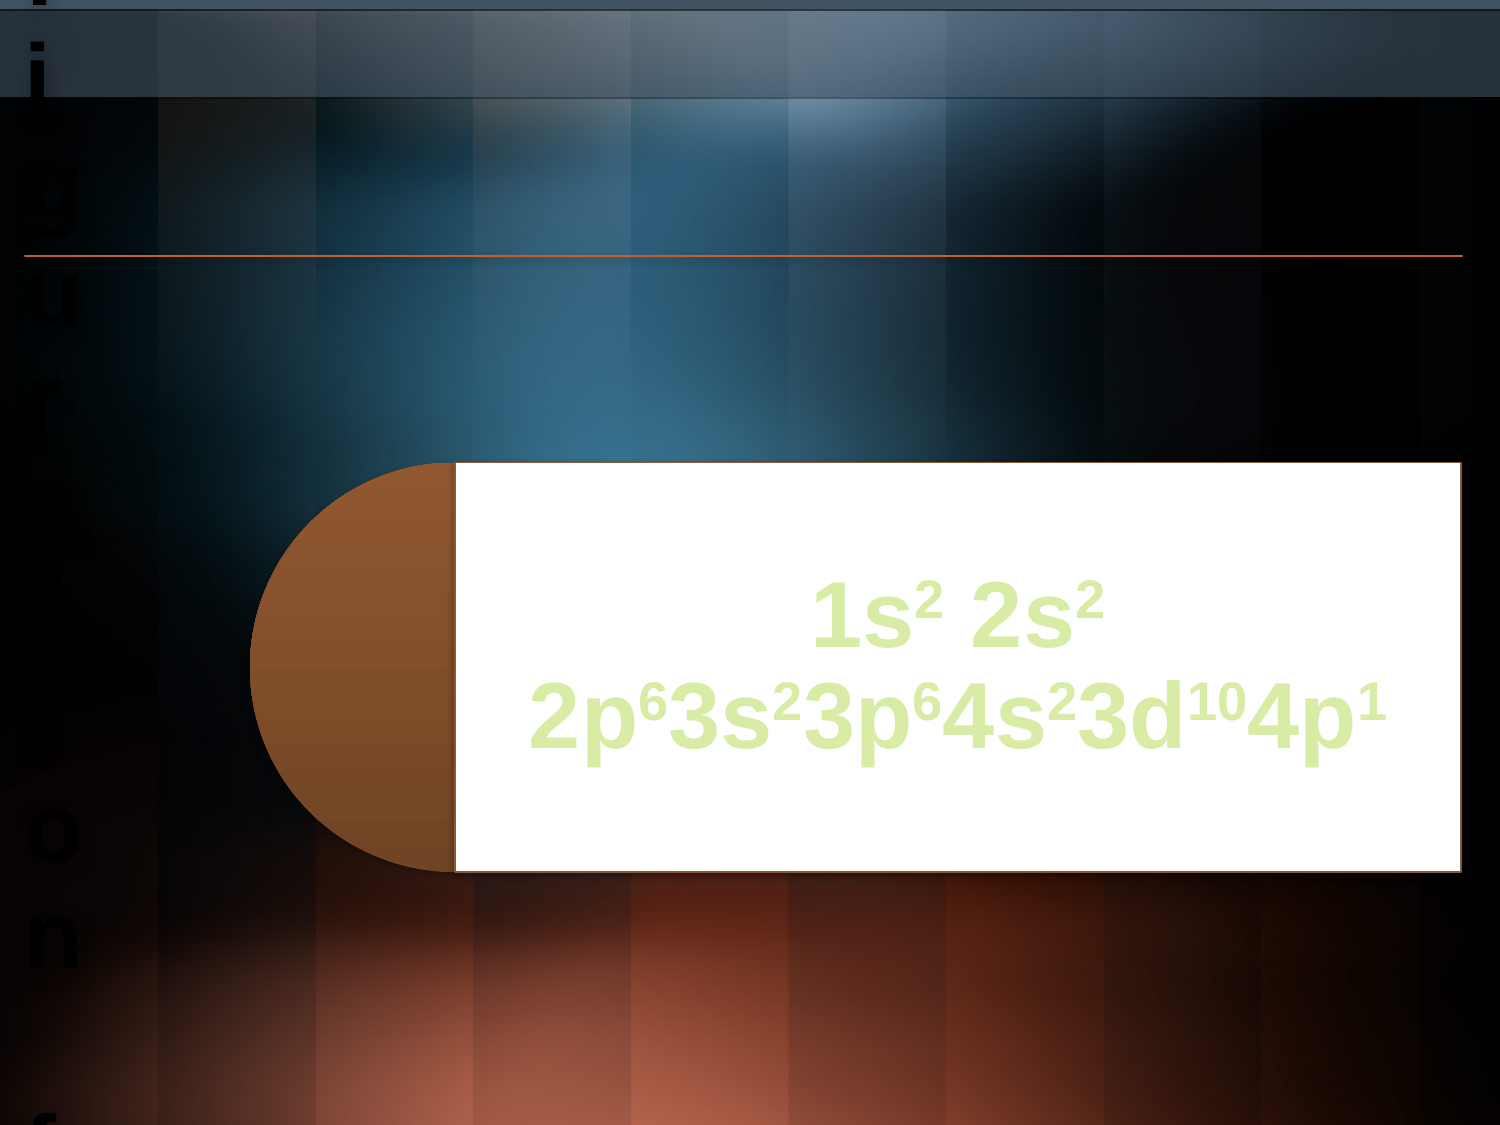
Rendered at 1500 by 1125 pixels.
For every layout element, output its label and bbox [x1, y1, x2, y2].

text_box [24, 24, 1463, 951]
picture [0, 0, 1500, 1125]
text_box [454, 462, 1462, 873]
